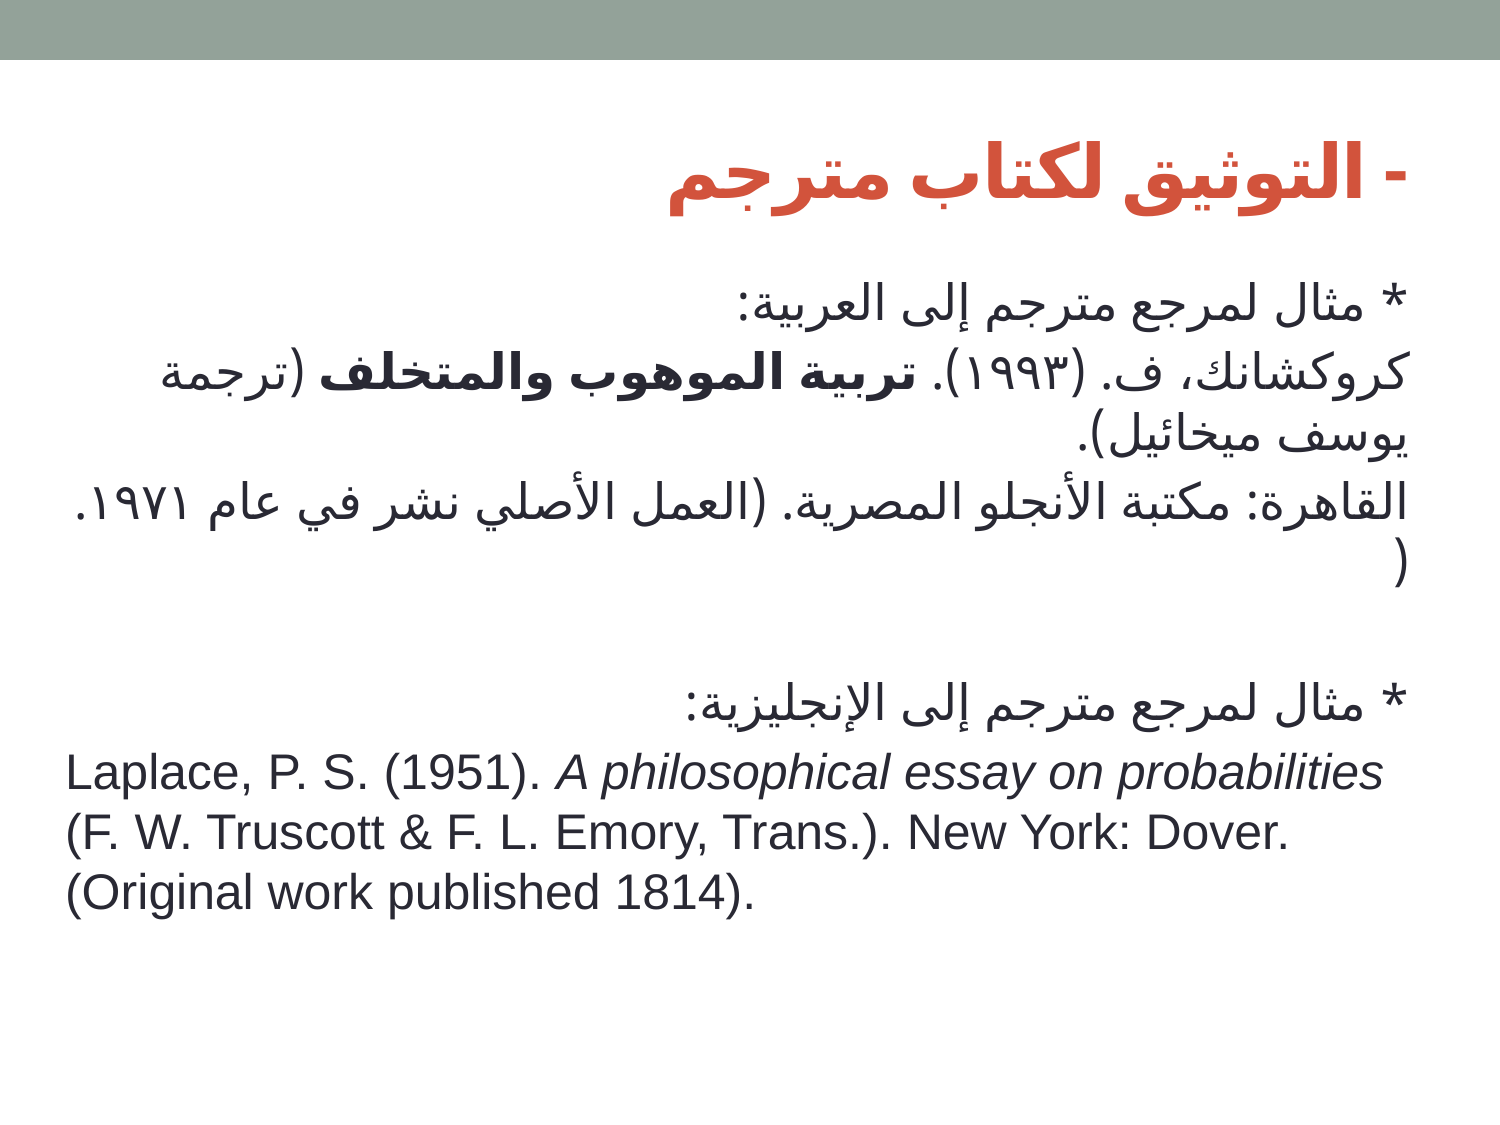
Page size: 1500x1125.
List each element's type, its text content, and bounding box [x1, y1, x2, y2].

list * مثال لمرجع مترجم إلى العربية: كروكشانك، ف. (١٩٩٣). تربية الموهوب والمتخلف (ترجمة يوسف ميخائيل). القاهرة: مكتبة الأنجلو المصرية. (العمل الأصلي نشر في عام ١٩٧١.( * مثال لمرجع مترجم إلى الإنجليزية: Laplace, P. S. (1951). A philosophical essay on probabilities (F. W. Truscott & F. L. Emory, Trans.). New York: Dover. (Original work published 1814). [50, 262, 1425, 1063]
title - التوثيق لكتاب مترجم [75, 87, 1425, 250]
